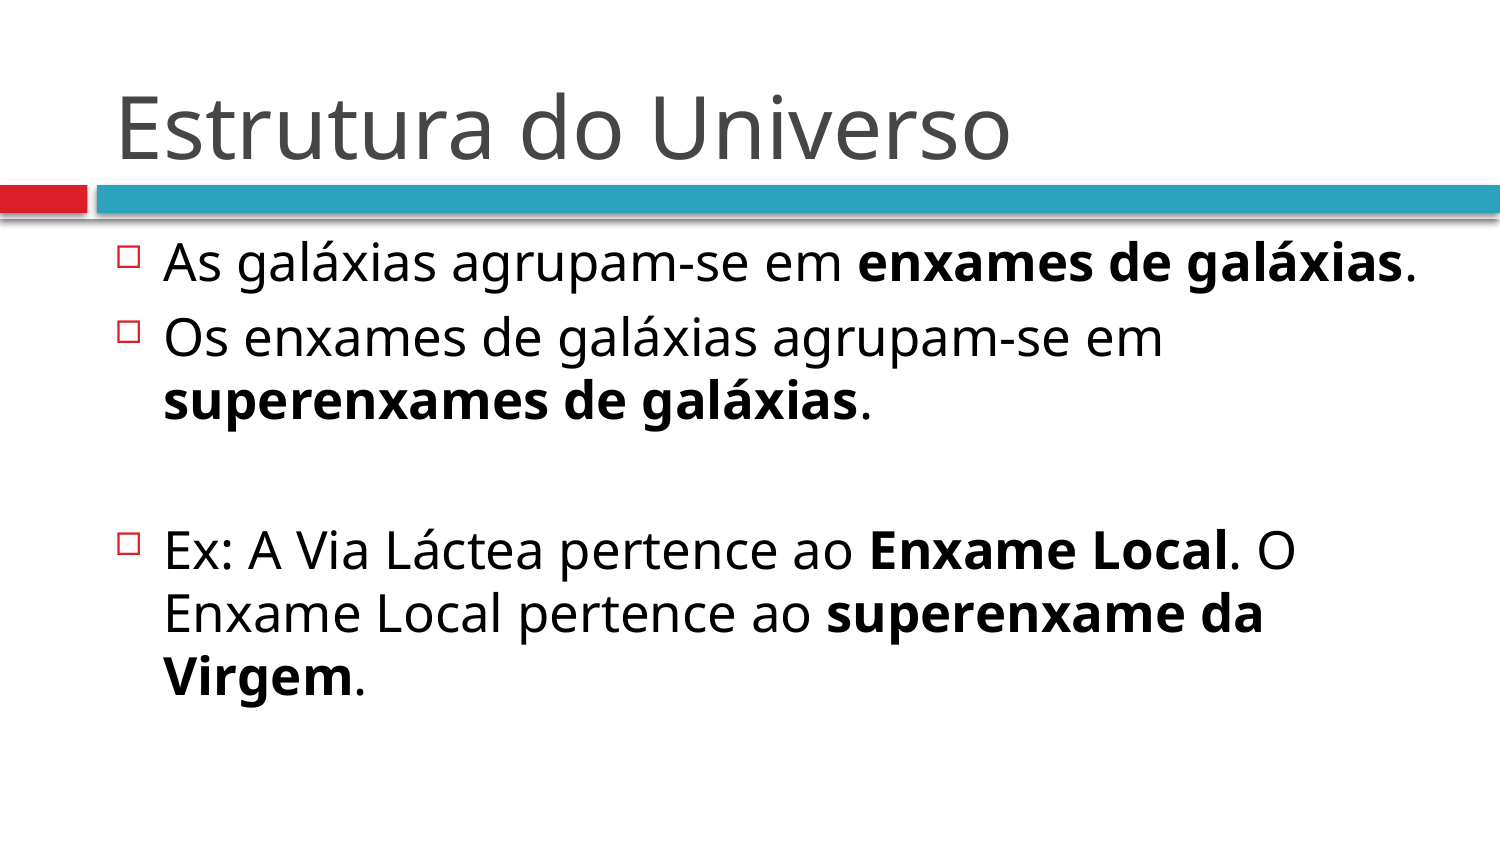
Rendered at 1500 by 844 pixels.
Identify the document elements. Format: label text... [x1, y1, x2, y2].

list As galáxias agrupam-se em enxames de galáxias. Os enxames de galáxias agrupam-se em superenxames de galáxias. Ex: A Via Láctea pertence ao Enxame Local. O Enxame Local pertence ao superenxame da Virgem. [99, 221, 1438, 760]
title Estrutura do Universo [99, 19, 1438, 185]
